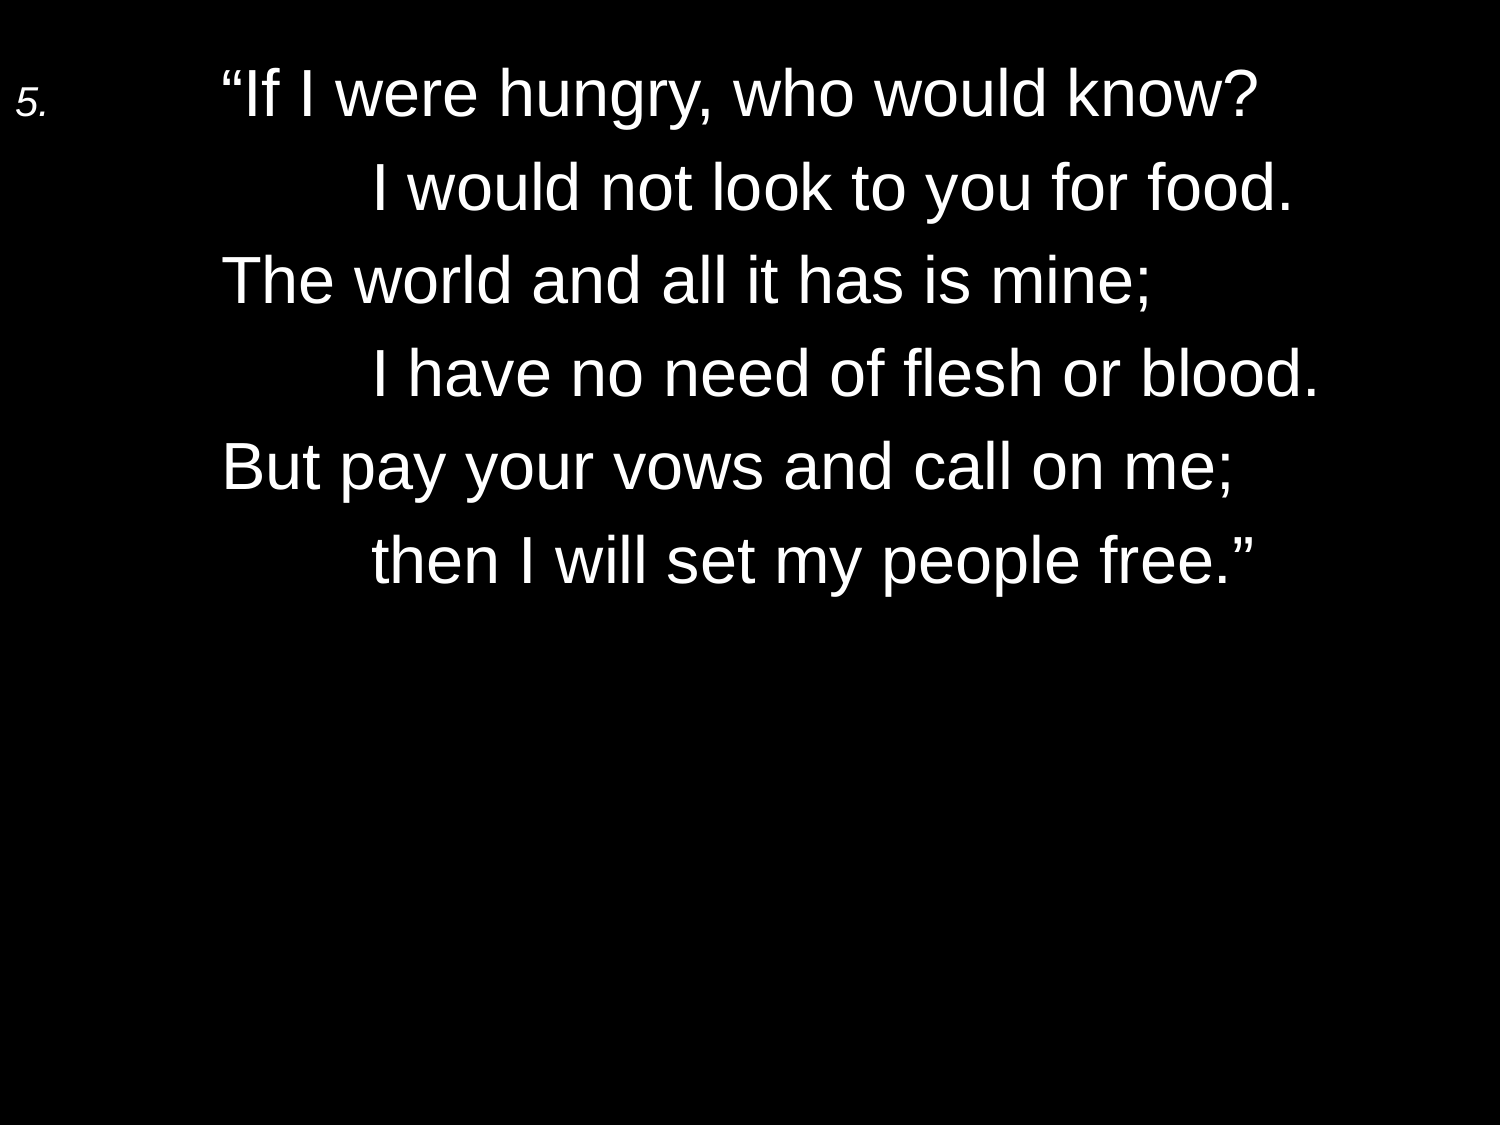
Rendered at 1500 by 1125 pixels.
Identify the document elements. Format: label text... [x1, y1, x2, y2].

list 5. “If I were hungry, who would know? I would not look to you for food. The world and all it has is mine; I have no need of flesh or blood. But pay your vows and call on me; then I will set my people free.” [0, 42, 1500, 1047]
